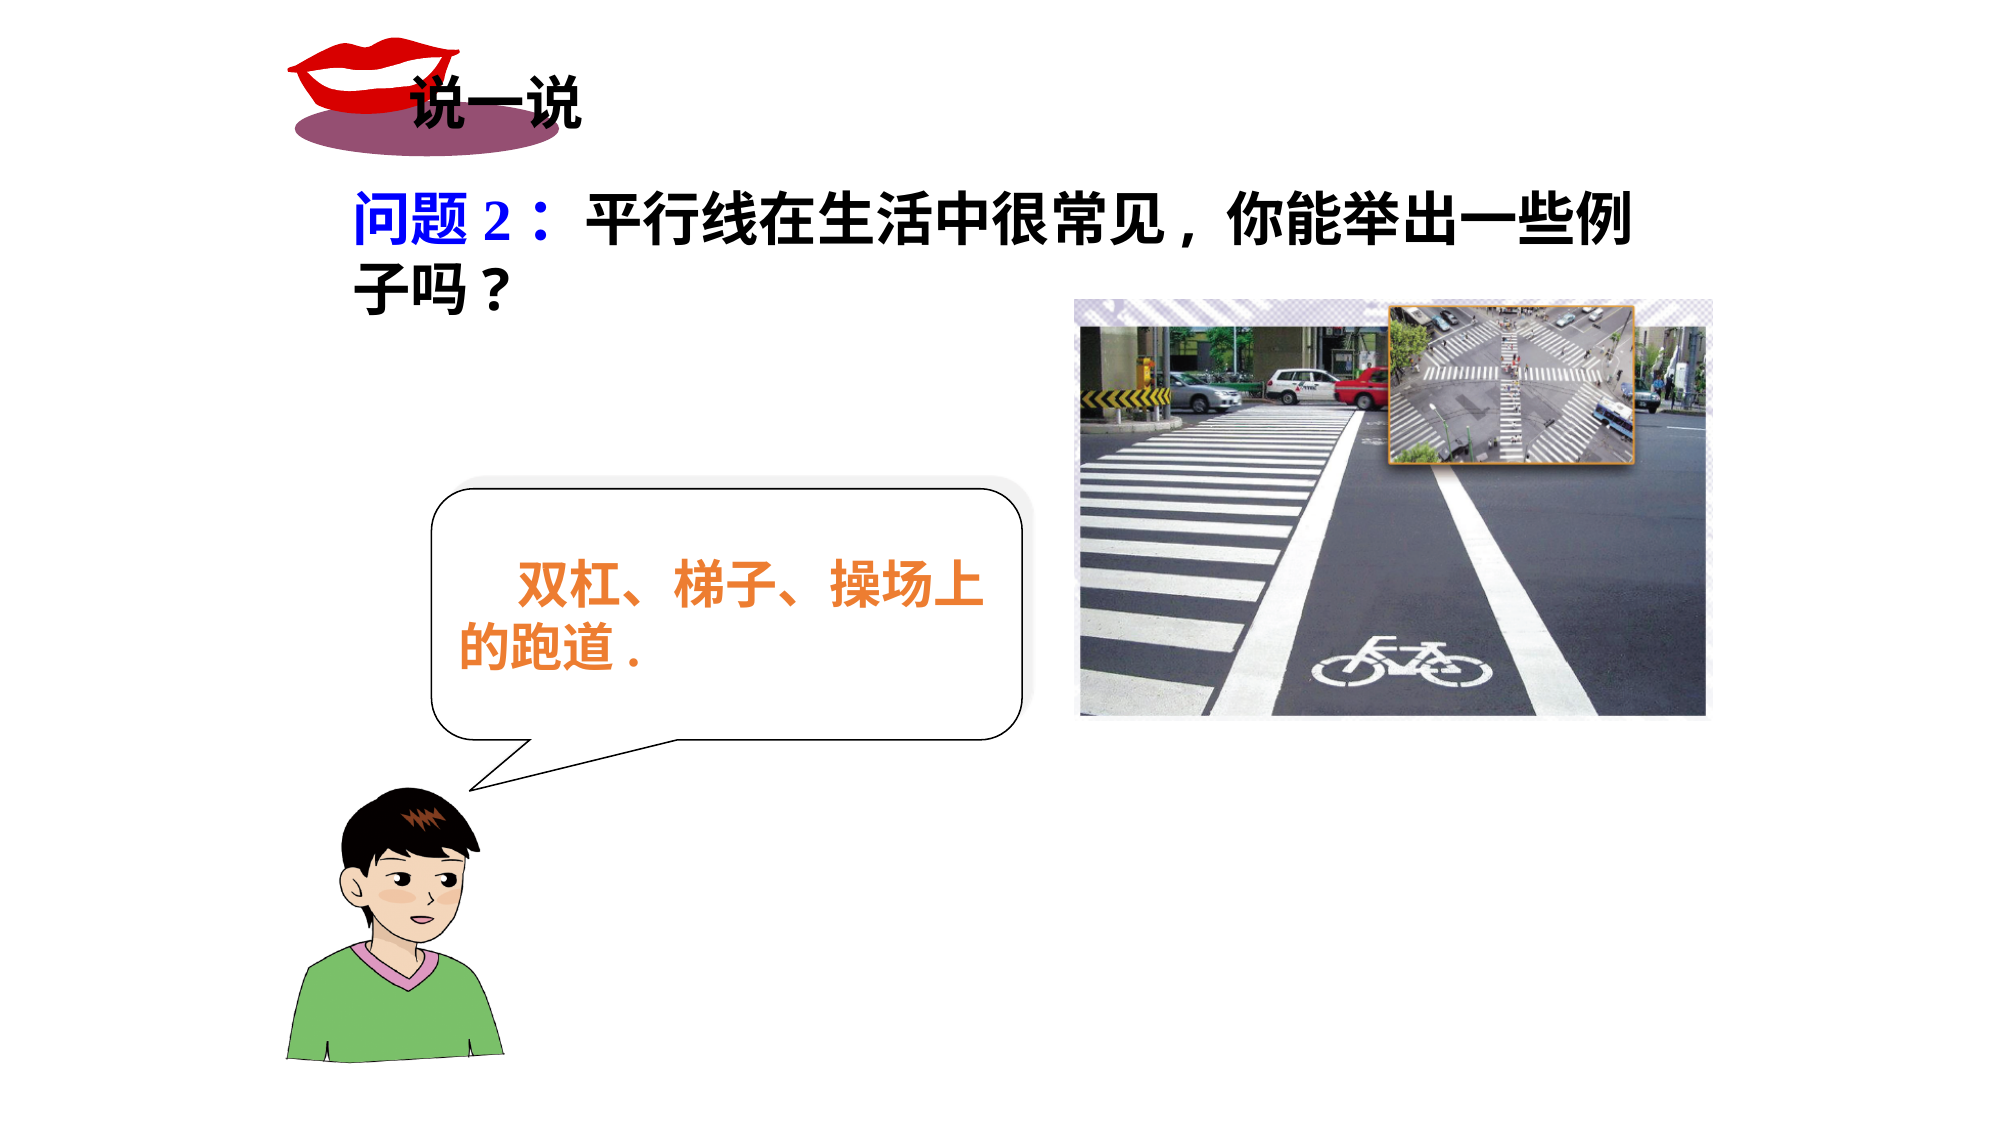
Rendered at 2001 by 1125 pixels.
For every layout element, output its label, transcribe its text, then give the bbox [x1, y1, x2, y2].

picture [1074, 299, 1713, 721]
picture [283, 784, 507, 1065]
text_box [287, 37, 635, 157]
text_box 问题2：平行线在生活中很常见, 你能举出一些例子吗? [337, 174, 1685, 330]
text_box 双杠、梯子、操场上的跑道. [431, 488, 1023, 784]
